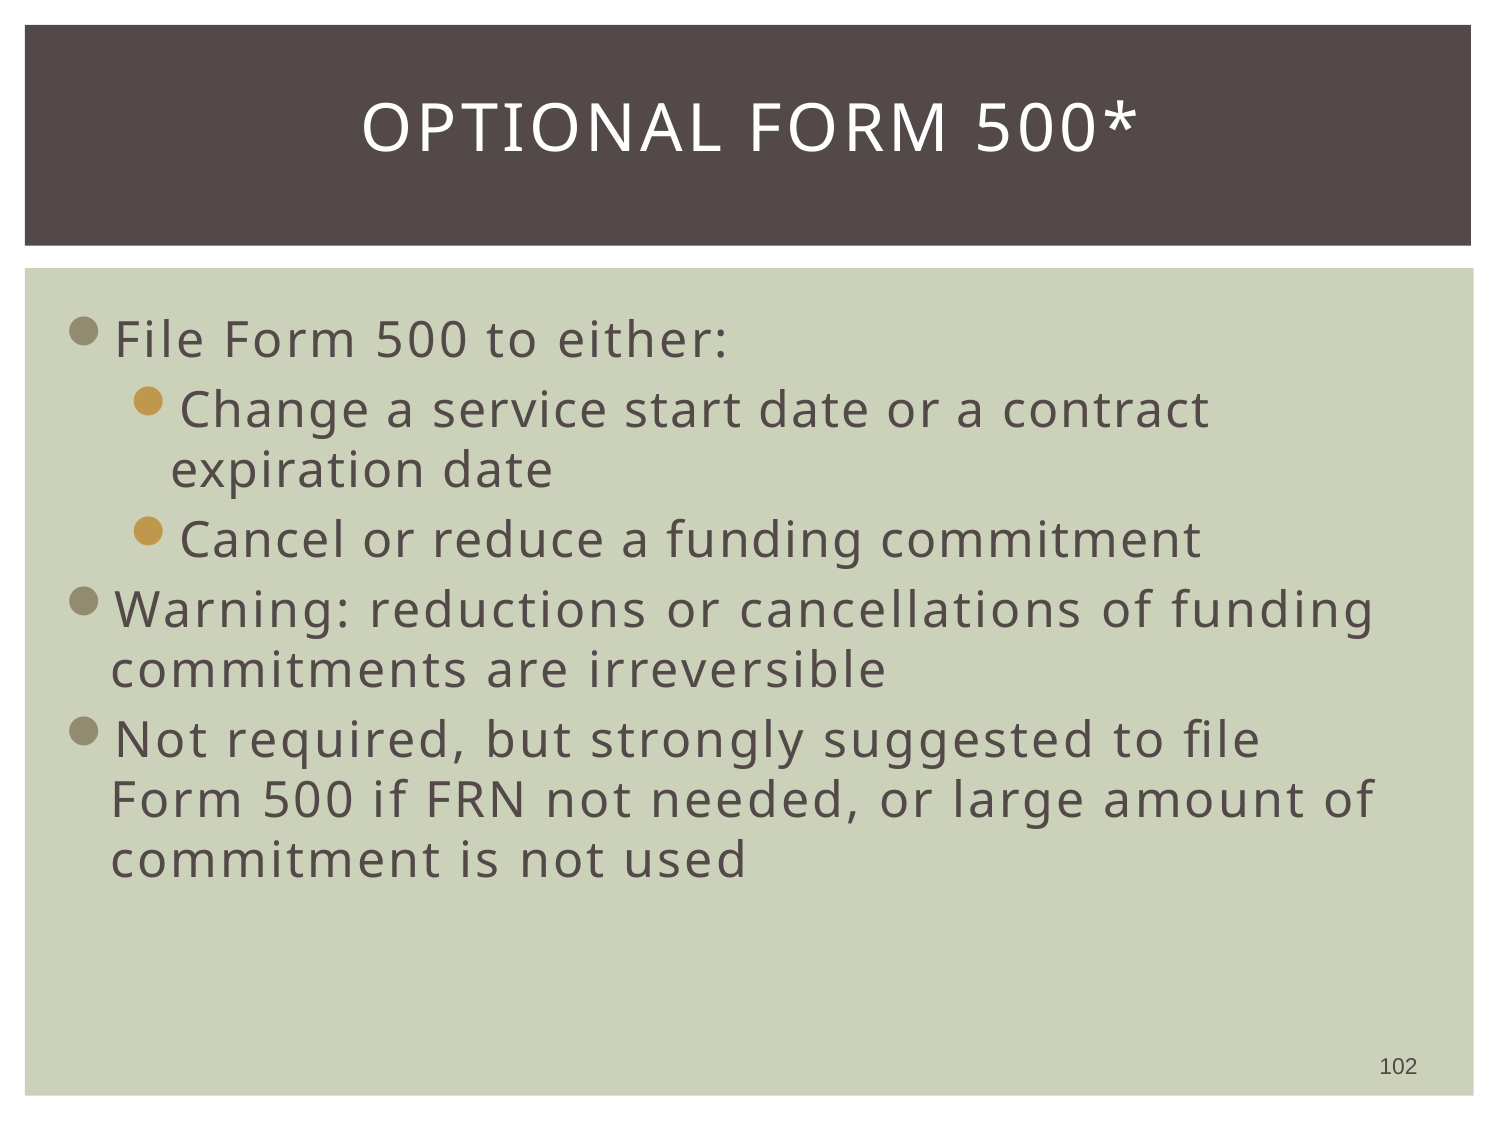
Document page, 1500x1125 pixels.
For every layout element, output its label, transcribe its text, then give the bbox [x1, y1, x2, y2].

list File Form 500 to either: Change a service start date or a contract expiration date Cancel or reduce a funding commitment Warning: reductions or cancellations of funding commitments are irreversible Not required, but strongly suggested to file Form 500 if FRN not needed, or large amount of commitment is not used [50, 299, 1425, 958]
title Optional Form 500* [75, 75, 1425, 175]
slide_number 102 [1349, 1041, 1448, 1089]
